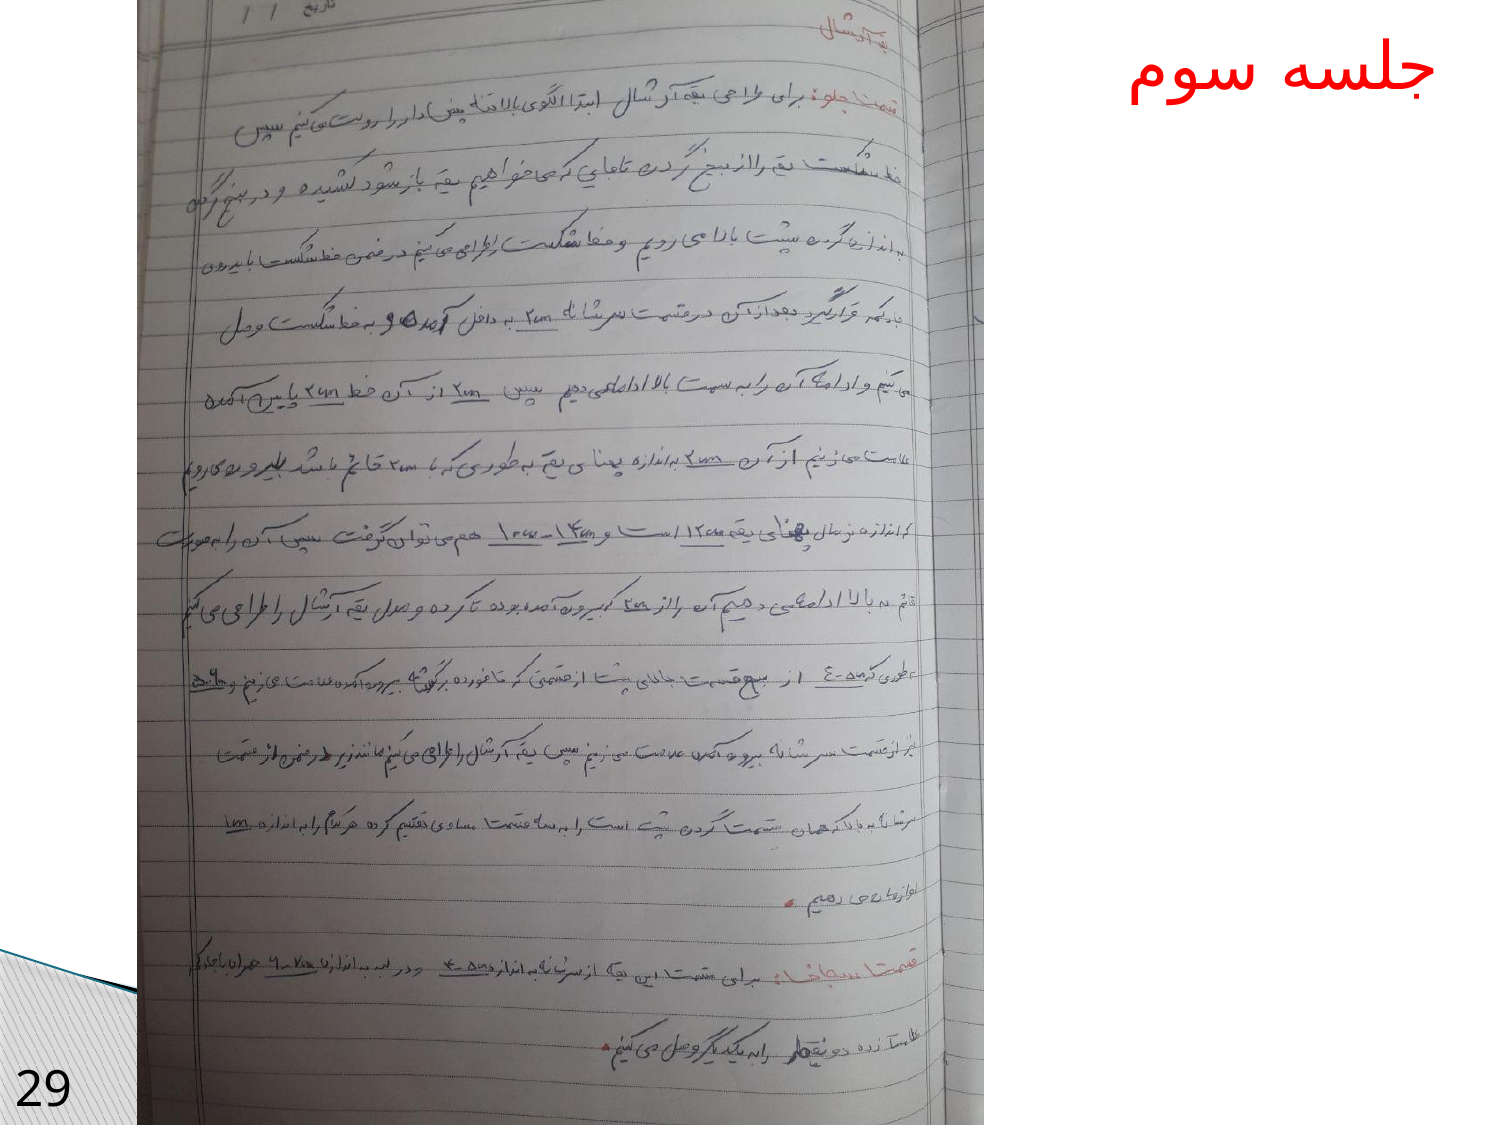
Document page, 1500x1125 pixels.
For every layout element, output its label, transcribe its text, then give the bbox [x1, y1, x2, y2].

text_box 29 [0, 1049, 100, 1124]
picture [137, 0, 984, 1125]
text_box جلسه سوم [989, 15, 1454, 111]
